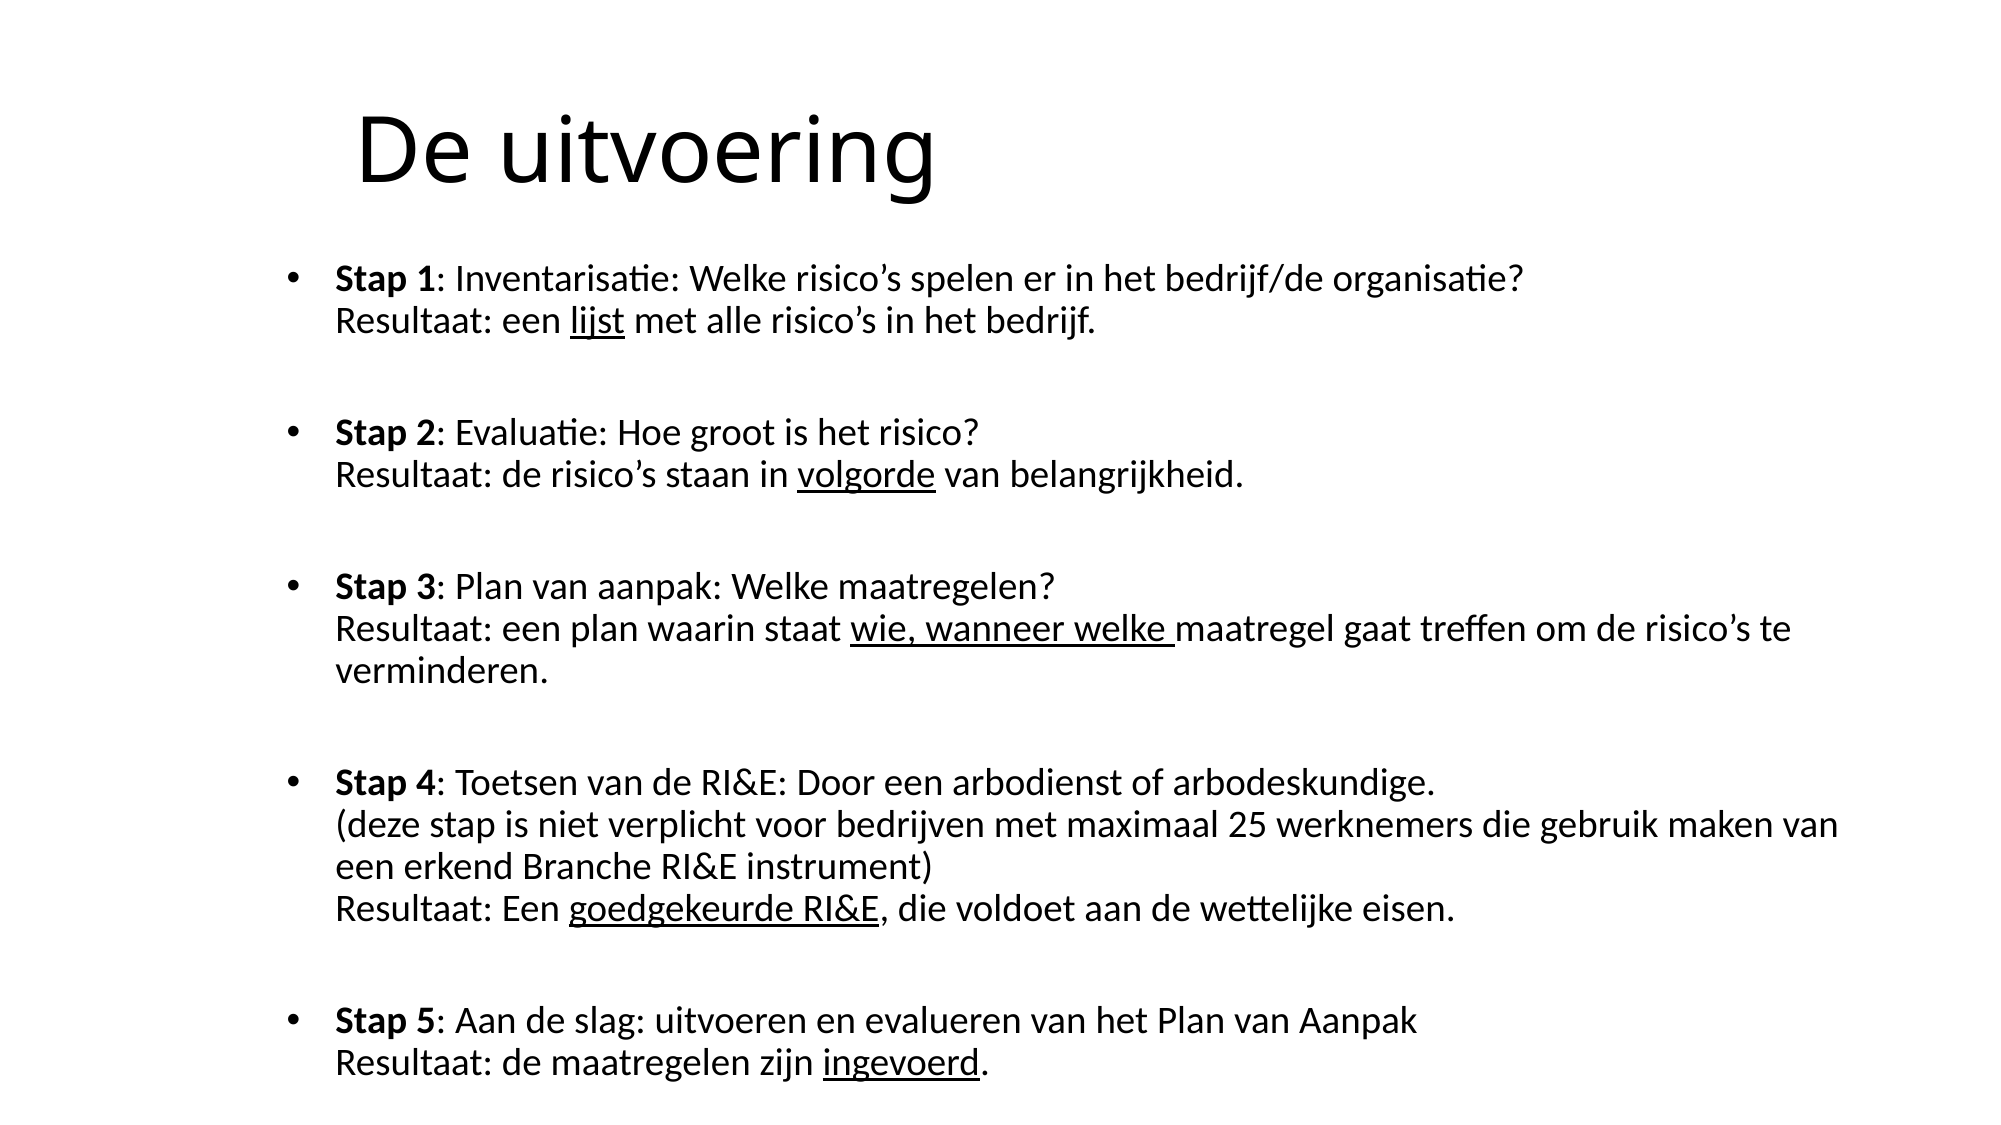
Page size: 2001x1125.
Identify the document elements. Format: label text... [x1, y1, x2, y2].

title De uitvoering [339, 55, 1608, 250]
list Stap 1: Inventarisatie: Welke risico’s spelen er in het bedrijf/de organisatie? Resultaat: een lijst met alle risico’s in het bedrijf. Stap 2: Evaluatie: Hoe groot is het risico? Resultaat: de risico’s staan in volgorde van belangrijkheid. Stap 3: Plan van aanpak: Welke maatregelen? Resultaat: een plan waarin staat wie, wanneer welke maatregel gaat treffen om de risico’s te verminderen. Stap 4: Toetsen van de RI&E: Door een arbodienst of arbodeskundige. (deze stap is niet verplicht voor bedrijven met maximaal 25 werknemers die gebruik maken van een erkend Branche RI&E instrument) Resultaat: Een goedgekeurde RI&E, die voldoet aan de wettelijke eisen. Stap 5: Aan de slag: uitvoeren en evalueren van het Plan van Aanpak Resultaat: de maatregelen zijn ingevoerd. [271, 250, 1896, 1100]
